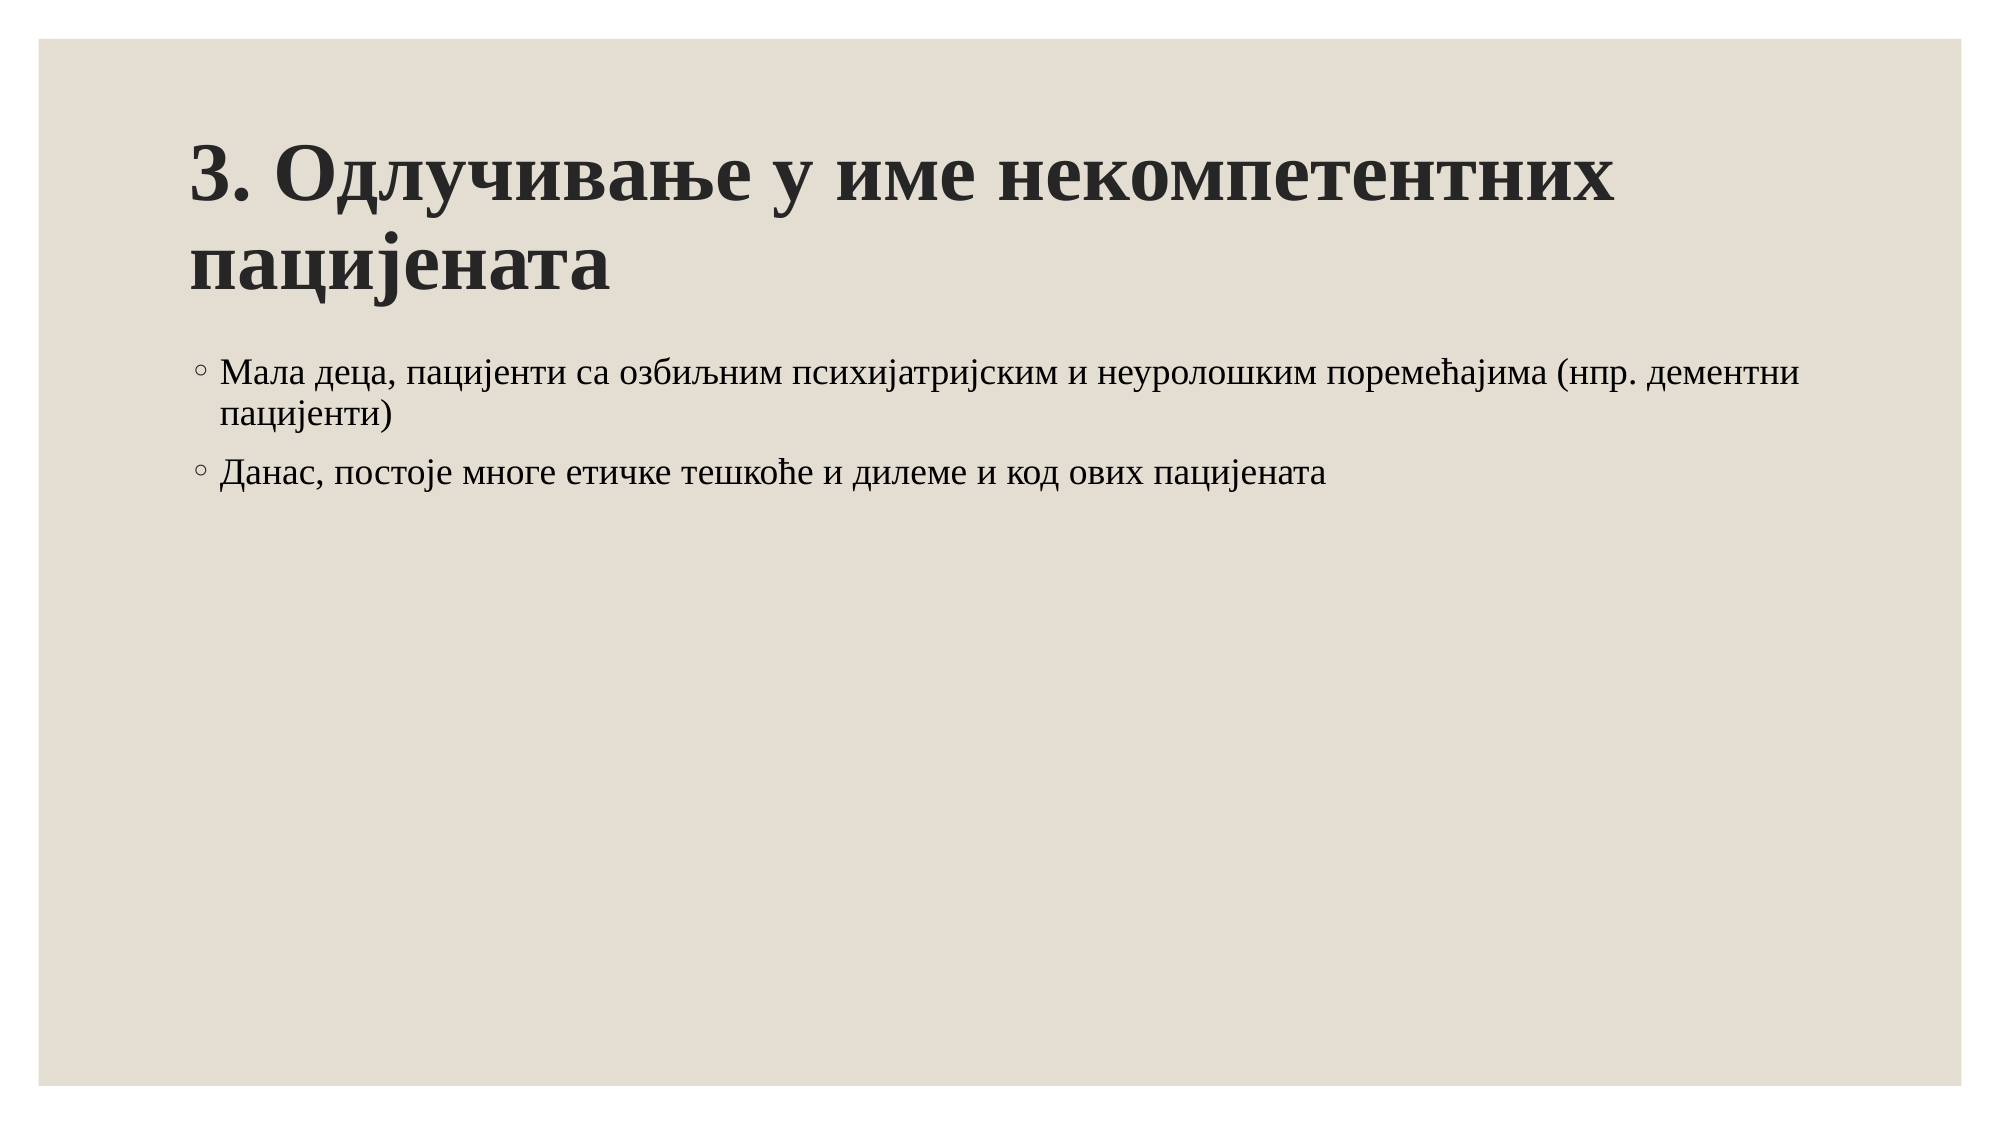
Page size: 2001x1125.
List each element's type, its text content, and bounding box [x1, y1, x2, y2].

title 3. Одлучивање у име некомпетентних пацијената [174, 105, 1825, 331]
list Мала деца, пацијенти са озбиљним психијатријским и неуролошким поремећајима (нпр. дементни пацијенти) Данас, постоје многе етичке тешкоће и дилеме и код ових пацијената [174, 345, 1825, 990]
